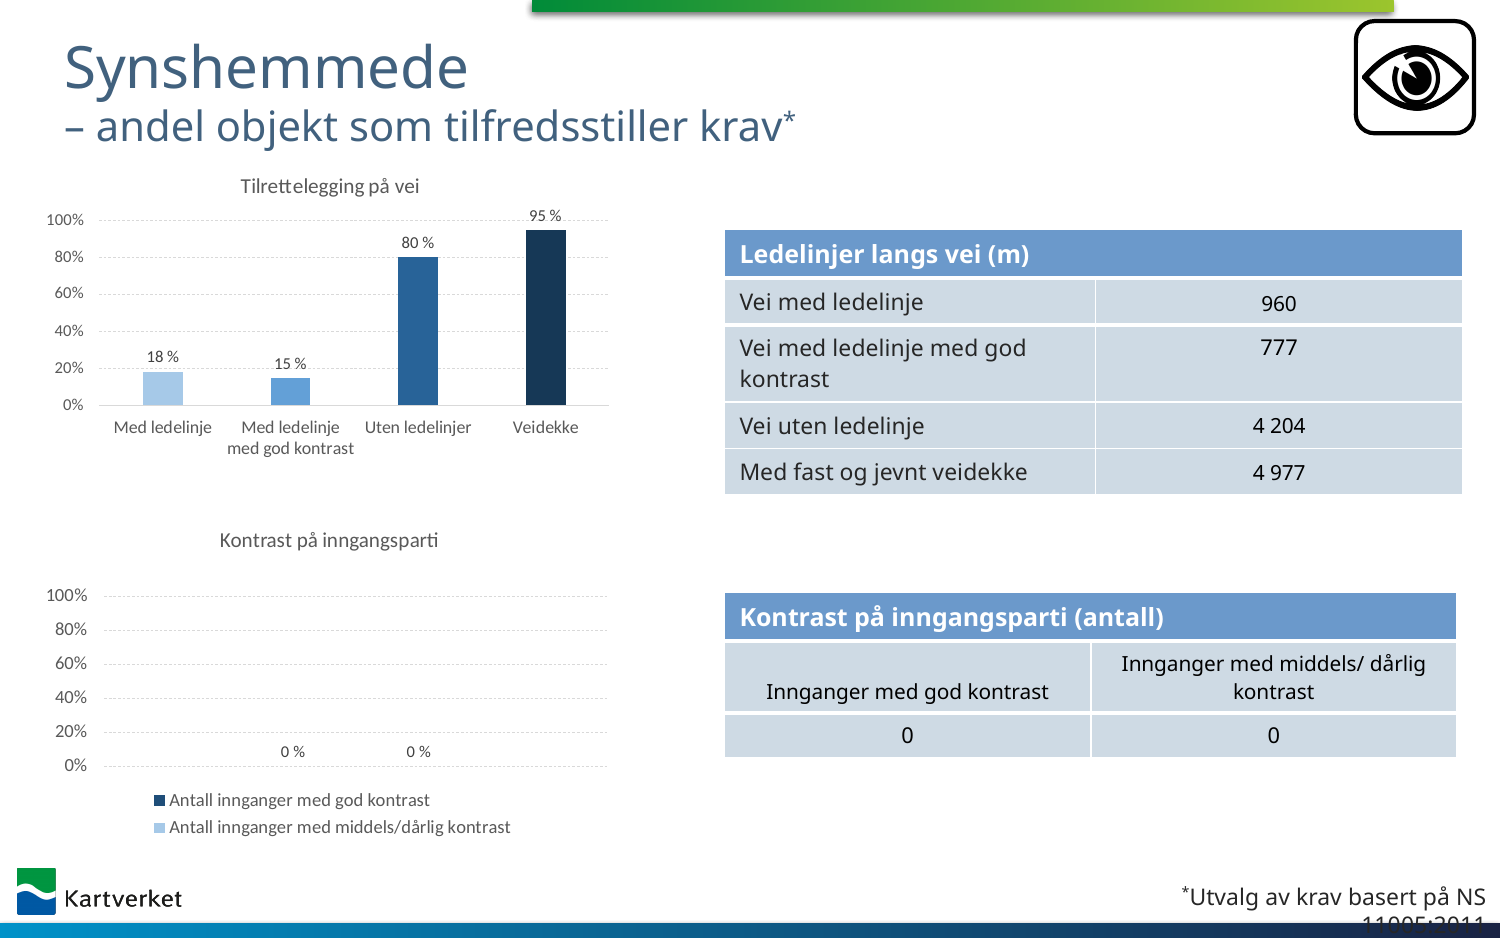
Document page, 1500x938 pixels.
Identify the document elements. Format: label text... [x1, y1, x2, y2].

picture [41, 520, 618, 846]
table_cell 777 [1096, 327, 1462, 401]
table_header Kontrast på inngangsparti (antall) [725, 593, 1456, 639]
picture [41, 166, 619, 492]
table_header Ledelinjer langs vei (m) [725, 230, 1462, 276]
table_cell Innganger med god kontrast [725, 643, 1090, 711]
table_cell Innganger med middels/ dårlig kontrast [1092, 643, 1456, 711]
table_cell Med fast og jevnt veidekke [725, 449, 1095, 494]
table_cell 0 [725, 715, 1090, 757]
table_cell Vei med ledelinje [725, 280, 1095, 323]
table_cell Vei uten ledelinje [725, 403, 1095, 448]
table_cell 960 [1096, 280, 1462, 323]
table_cell Vei med ledelinje med god kontrast [725, 327, 1095, 401]
table_cell 4 977 [1096, 449, 1462, 494]
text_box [1355, 20, 1475, 134]
text_box *Utvalg av krav basert på NS 11005:2011 [1068, 873, 1500, 938]
text_box Synshemmede – andel objekt som tilfredsstiller krav* [49, 24, 1431, 158]
table_cell 0 [1092, 715, 1456, 757]
table_cell 4 204 [1096, 403, 1462, 448]
